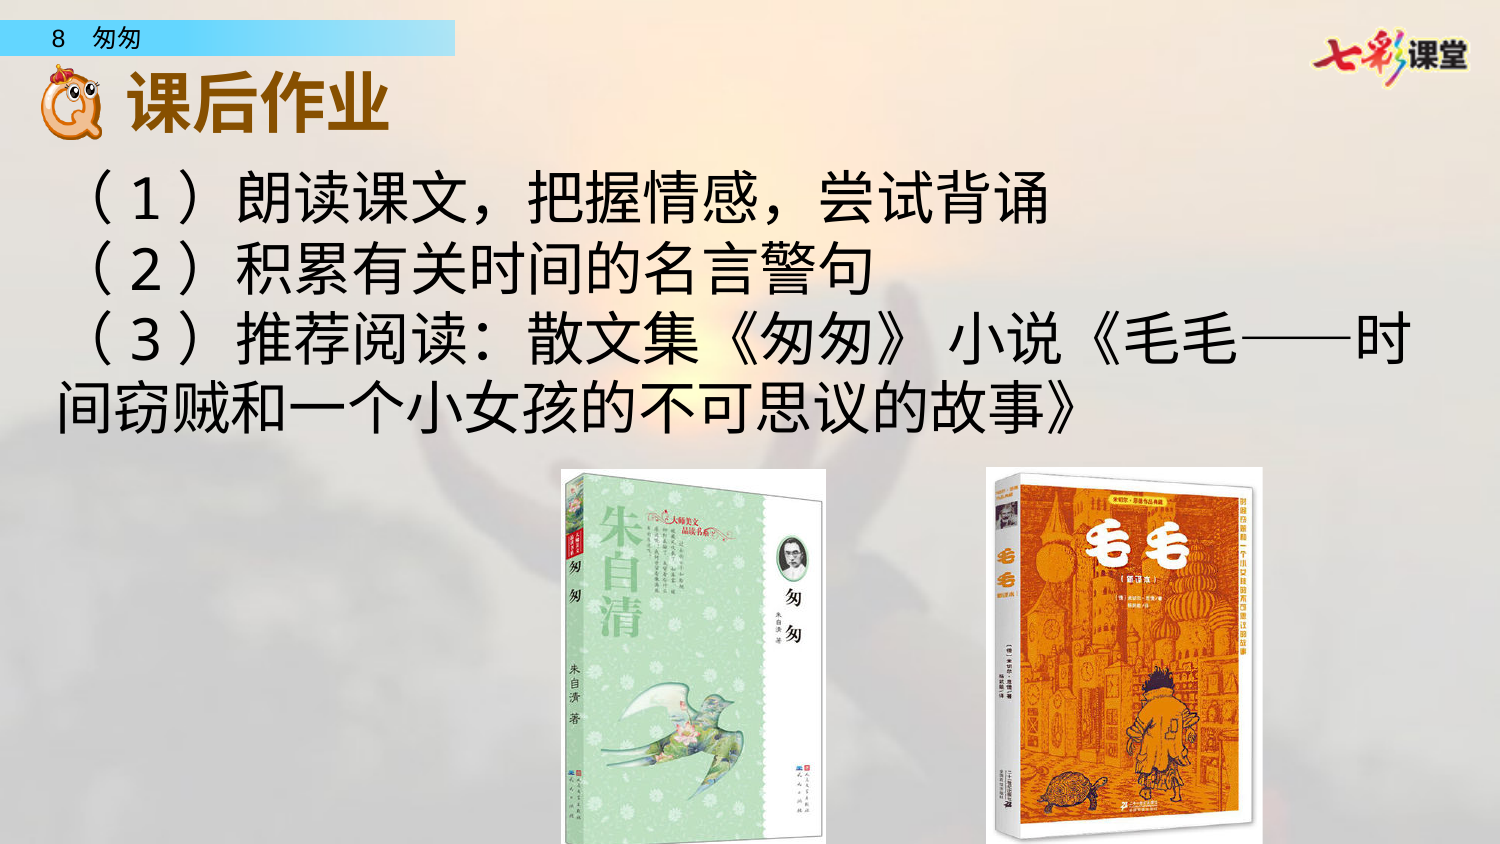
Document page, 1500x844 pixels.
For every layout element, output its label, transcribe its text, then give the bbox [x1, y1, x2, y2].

picture [0, 0, 1500, 844]
text_box （1）朗读课文，把握情感，尝试背诵 （2）积累有关时间的名言警句 （3）推荐阅读：散文集《匆匆》 小说《毛毛——时间窃贼和一个小女孩的不可思议的故事》 [41, 154, 1477, 449]
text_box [41, 55, 432, 148]
